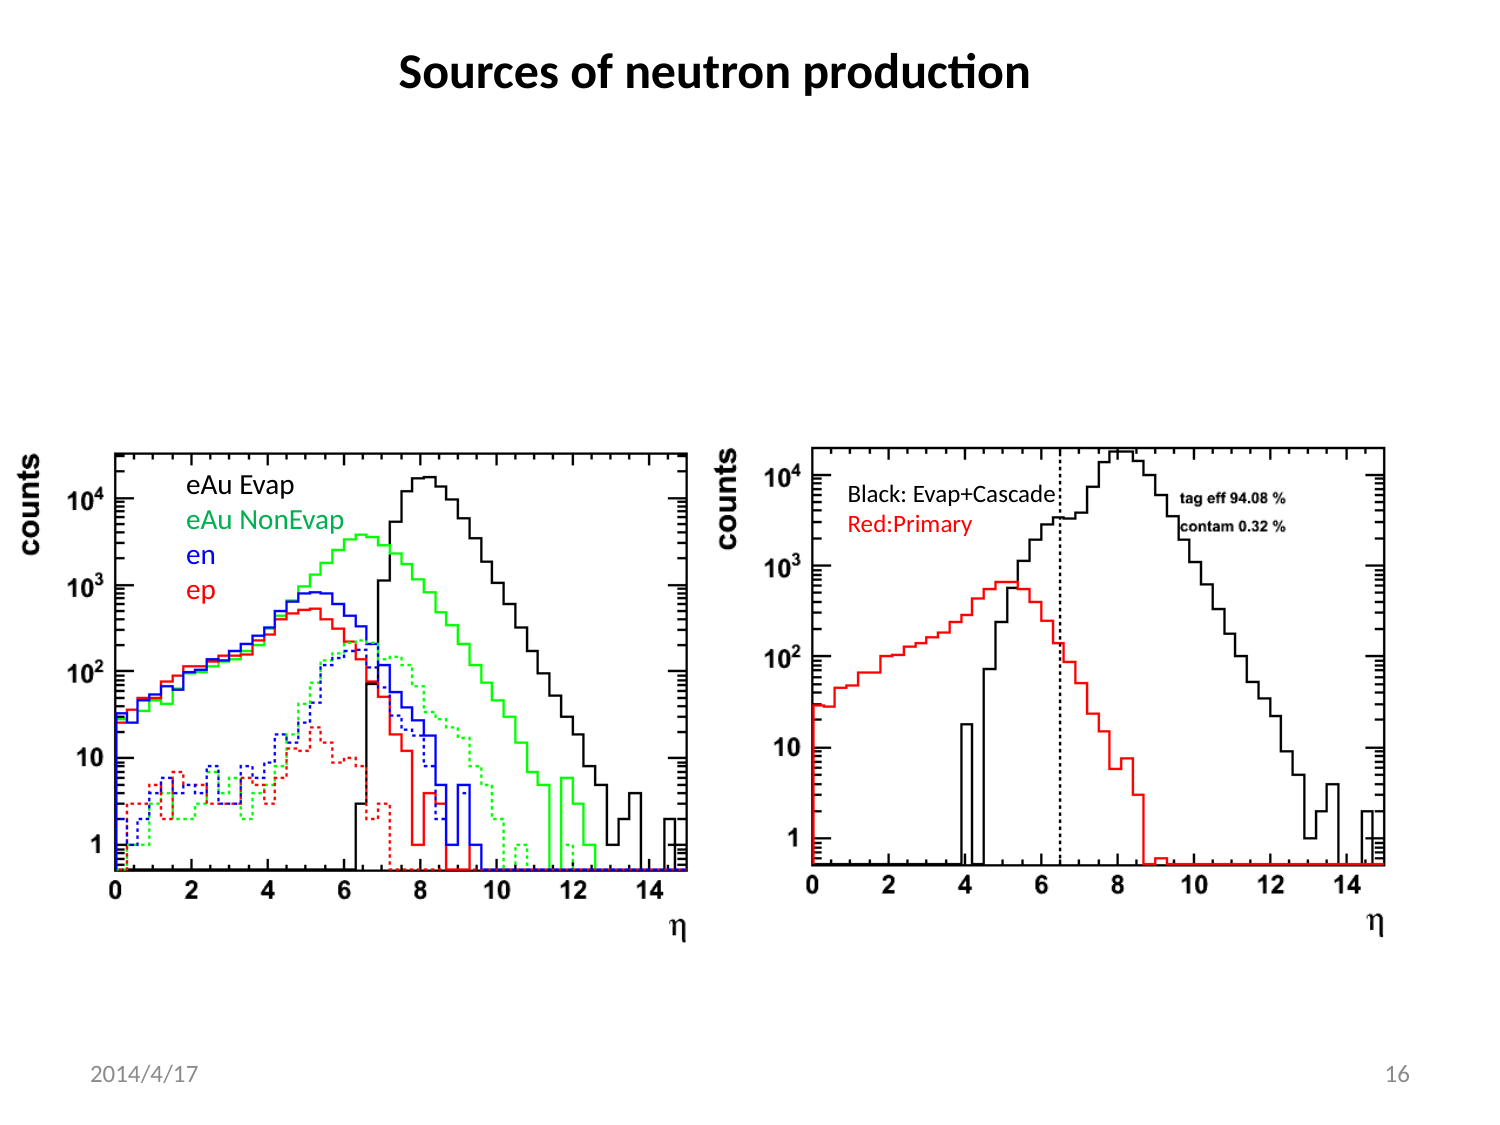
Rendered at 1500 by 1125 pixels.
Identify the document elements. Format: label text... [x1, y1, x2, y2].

picture [5, 414, 1443, 953]
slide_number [75, 1042, 425, 1103]
slide_number 16 [1074, 1042, 1425, 1103]
text_box Sources of neutron production [383, 30, 1081, 106]
